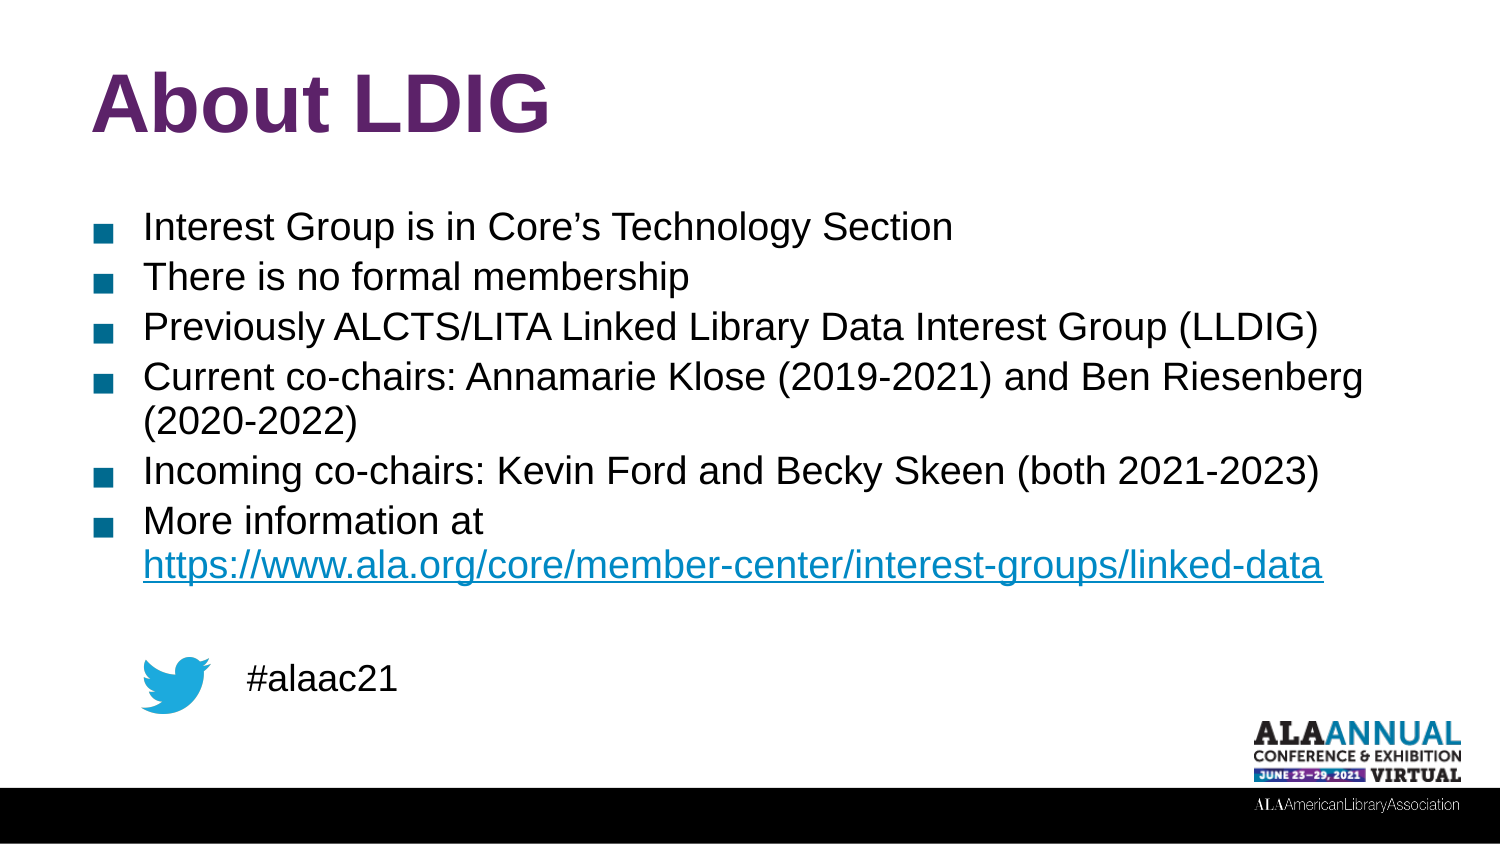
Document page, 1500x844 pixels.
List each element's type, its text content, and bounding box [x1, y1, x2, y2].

picture [1254, 798, 1459, 813]
picture [1254, 721, 1461, 782]
picture [1451, 721, 1461, 741]
list Interest Group is in Core’s Technology Section There is no formal membership Previously ALCTS/LITA Linked Library Data Interest Group (LLDIG) Current co-chairs: Annamarie Klose (2019-2021) and Ben Riesenberg (2020-2022) Incoming co-chairs: Kevin Ford and Becky Skeen (both 2021-2023) More information at https://www.ala.org/core/member-center/interest-groups/linked-data [75, 196, 1425, 602]
picture [1381, 721, 1390, 736]
title About LDIG [75, 33, 1425, 175]
picture [141, 656, 212, 714]
text_box #alaac21 [231, 646, 1144, 707]
picture [1355, 721, 1364, 735]
picture [1405, 721, 1415, 741]
